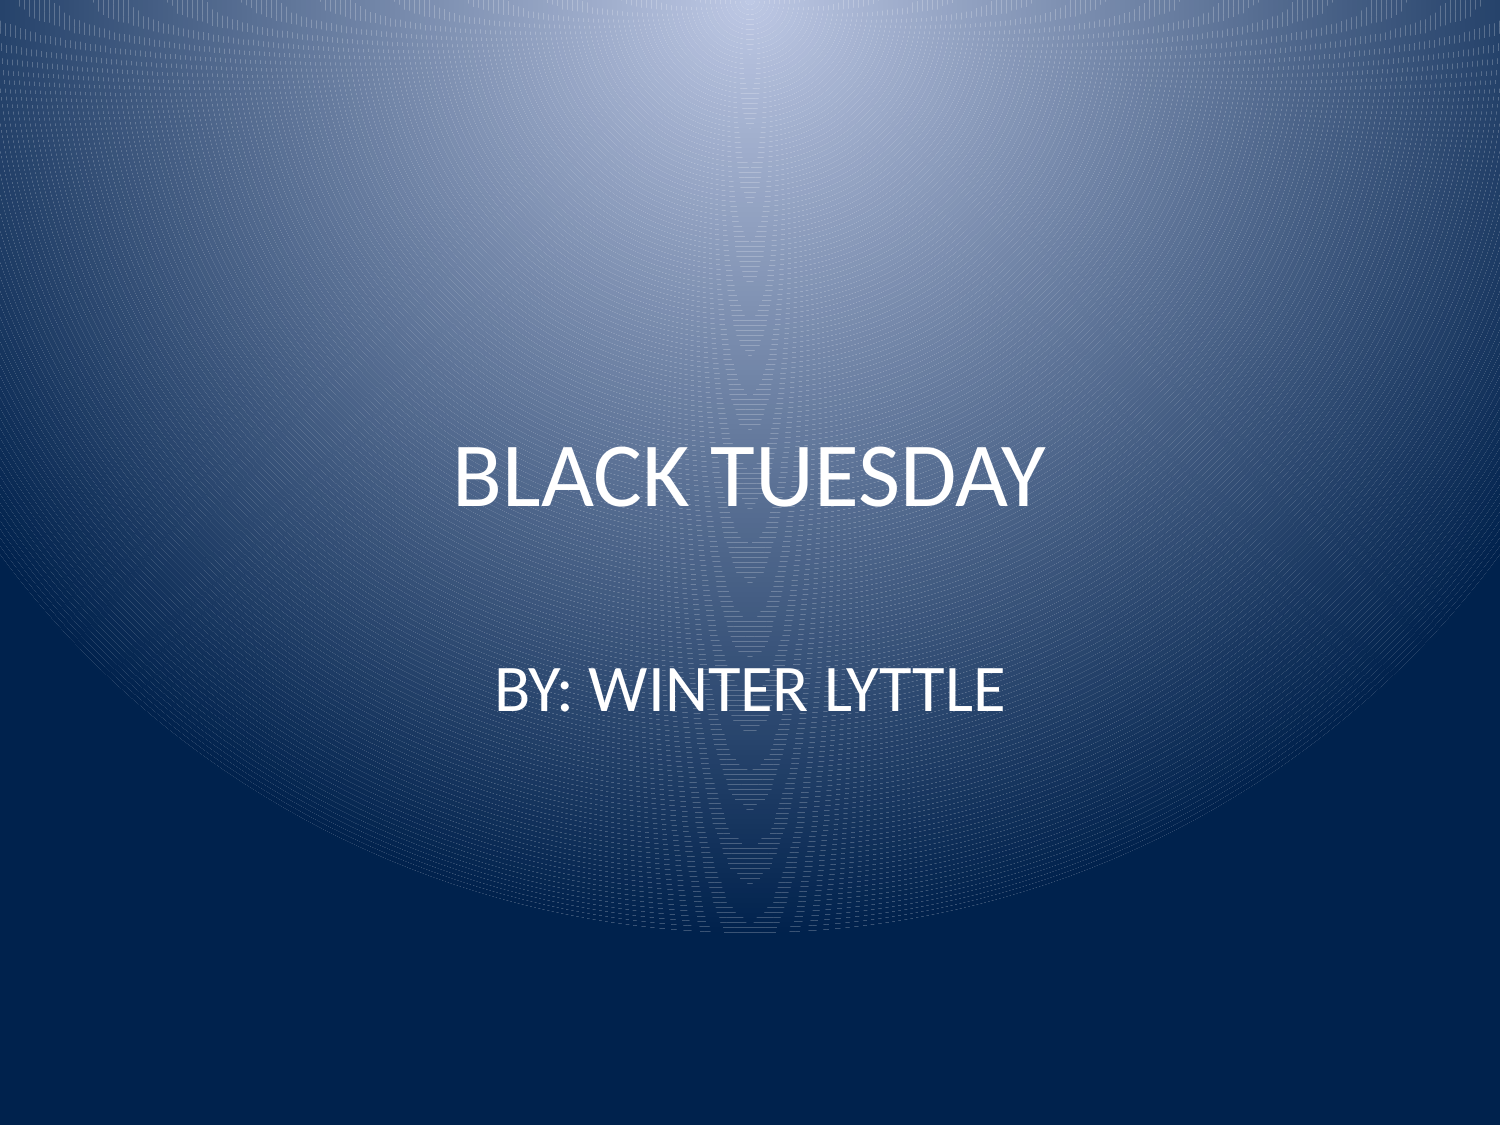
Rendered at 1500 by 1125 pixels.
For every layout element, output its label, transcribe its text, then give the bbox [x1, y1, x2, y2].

title BLACK TUESDAY [112, 349, 1388, 591]
subtitle BY: WINTER LYTTLE [225, 637, 1275, 925]
